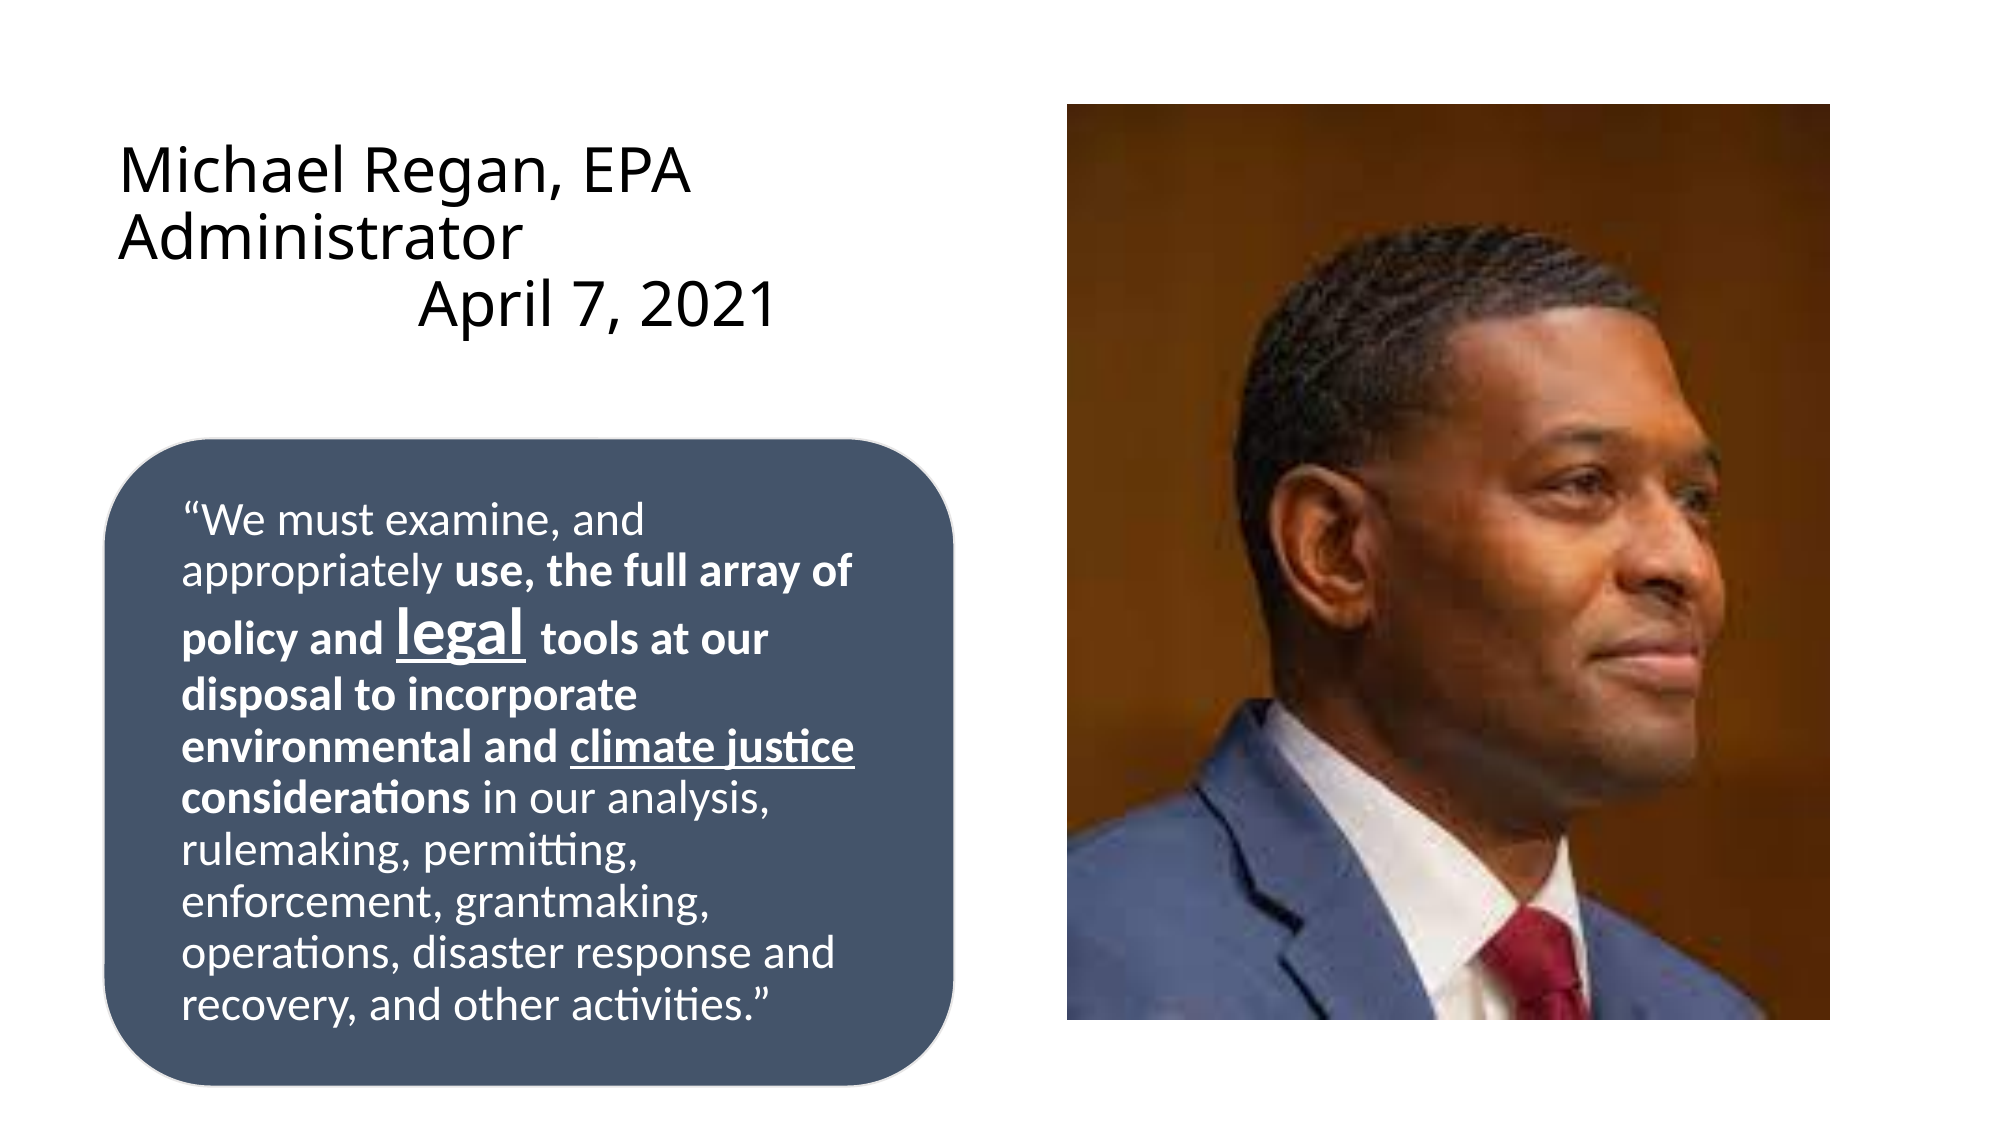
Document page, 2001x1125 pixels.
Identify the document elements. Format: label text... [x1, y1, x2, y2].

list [1066, 104, 1830, 1020]
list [103, 436, 955, 1089]
title Michael Regan, EPA Administrator April 7, 2021 [103, 104, 894, 348]
